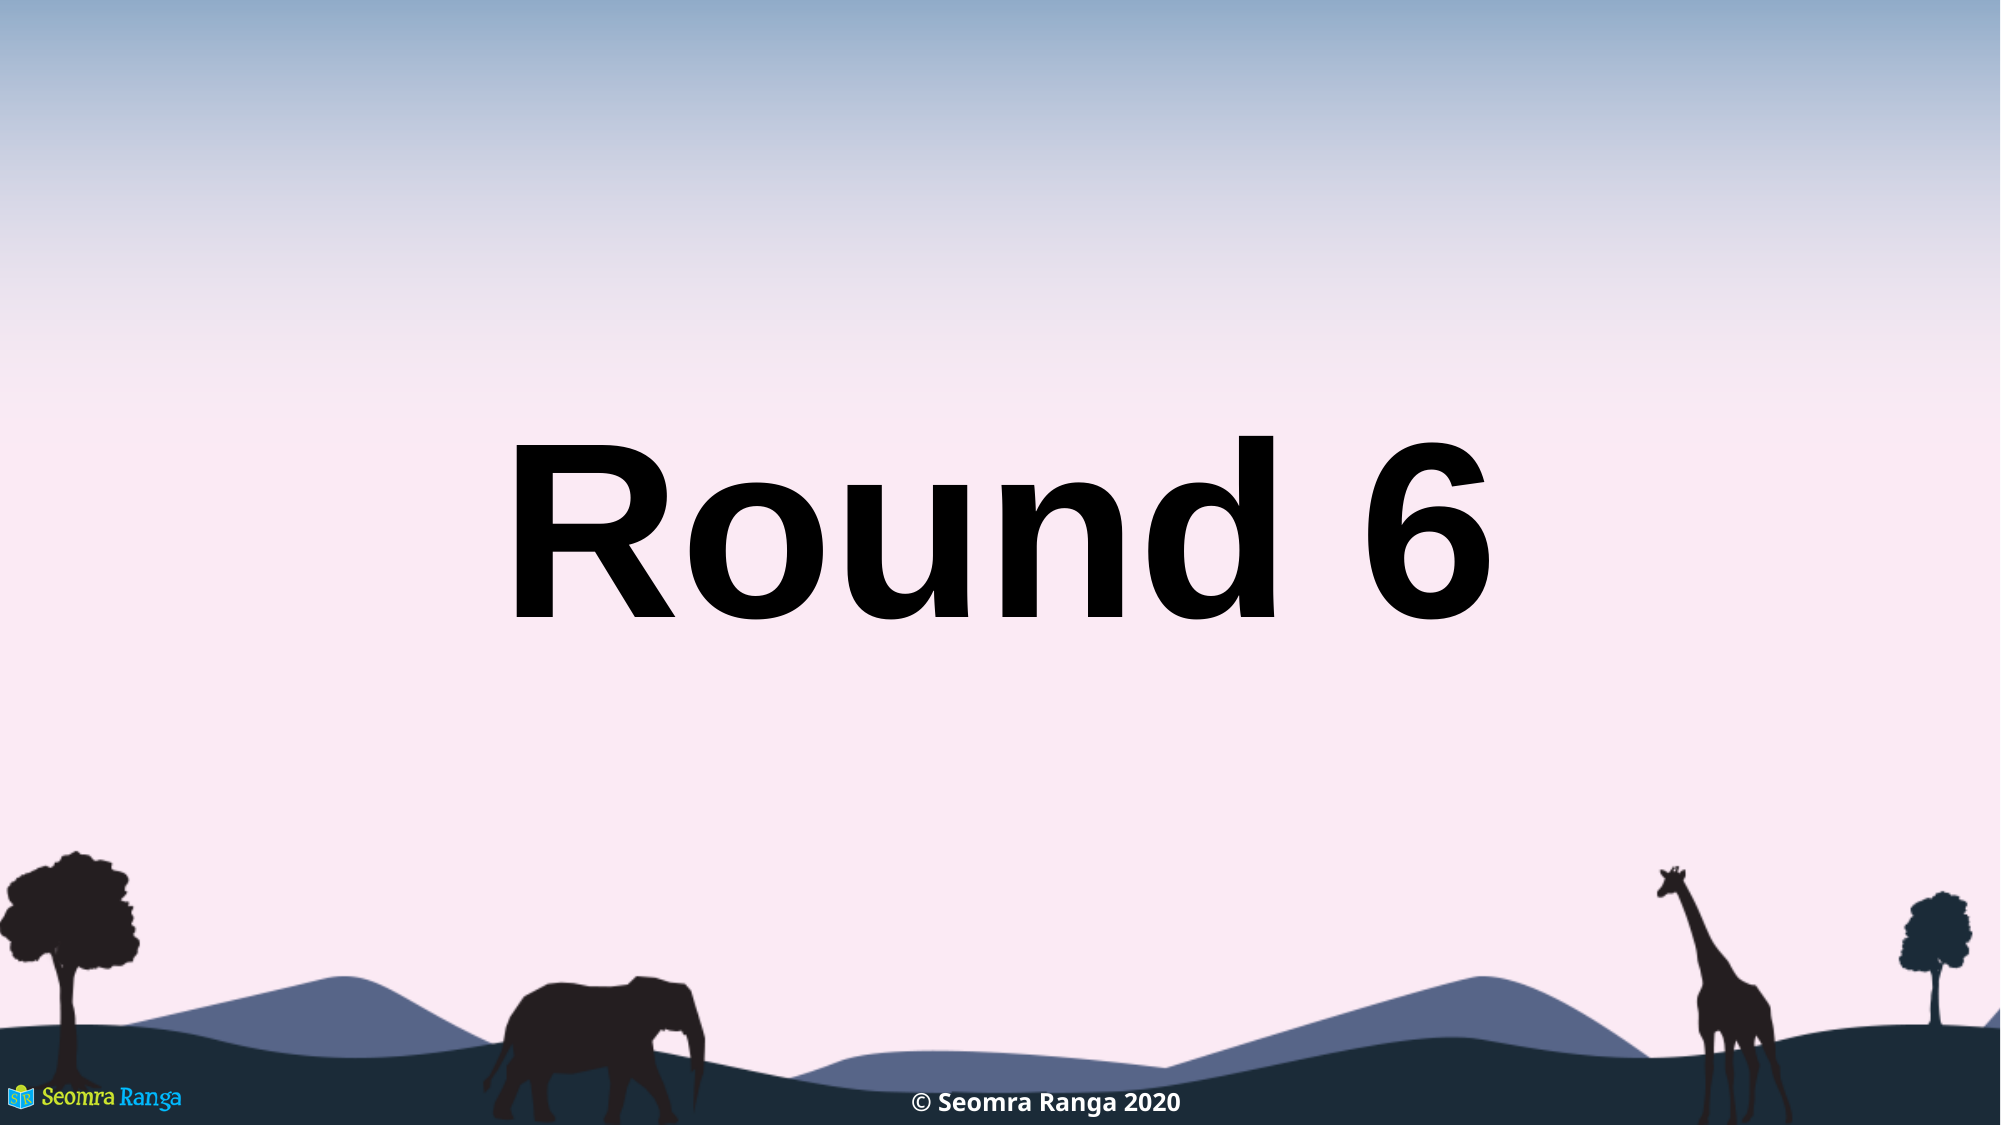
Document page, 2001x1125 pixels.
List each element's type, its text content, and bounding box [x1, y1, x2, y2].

text_box © Seomra Ranga 2020 www.seomraranga.com [762, 1079, 1330, 1125]
picture [0, 0, 2001, 1125]
list Round 6 [137, 293, 1863, 1014]
